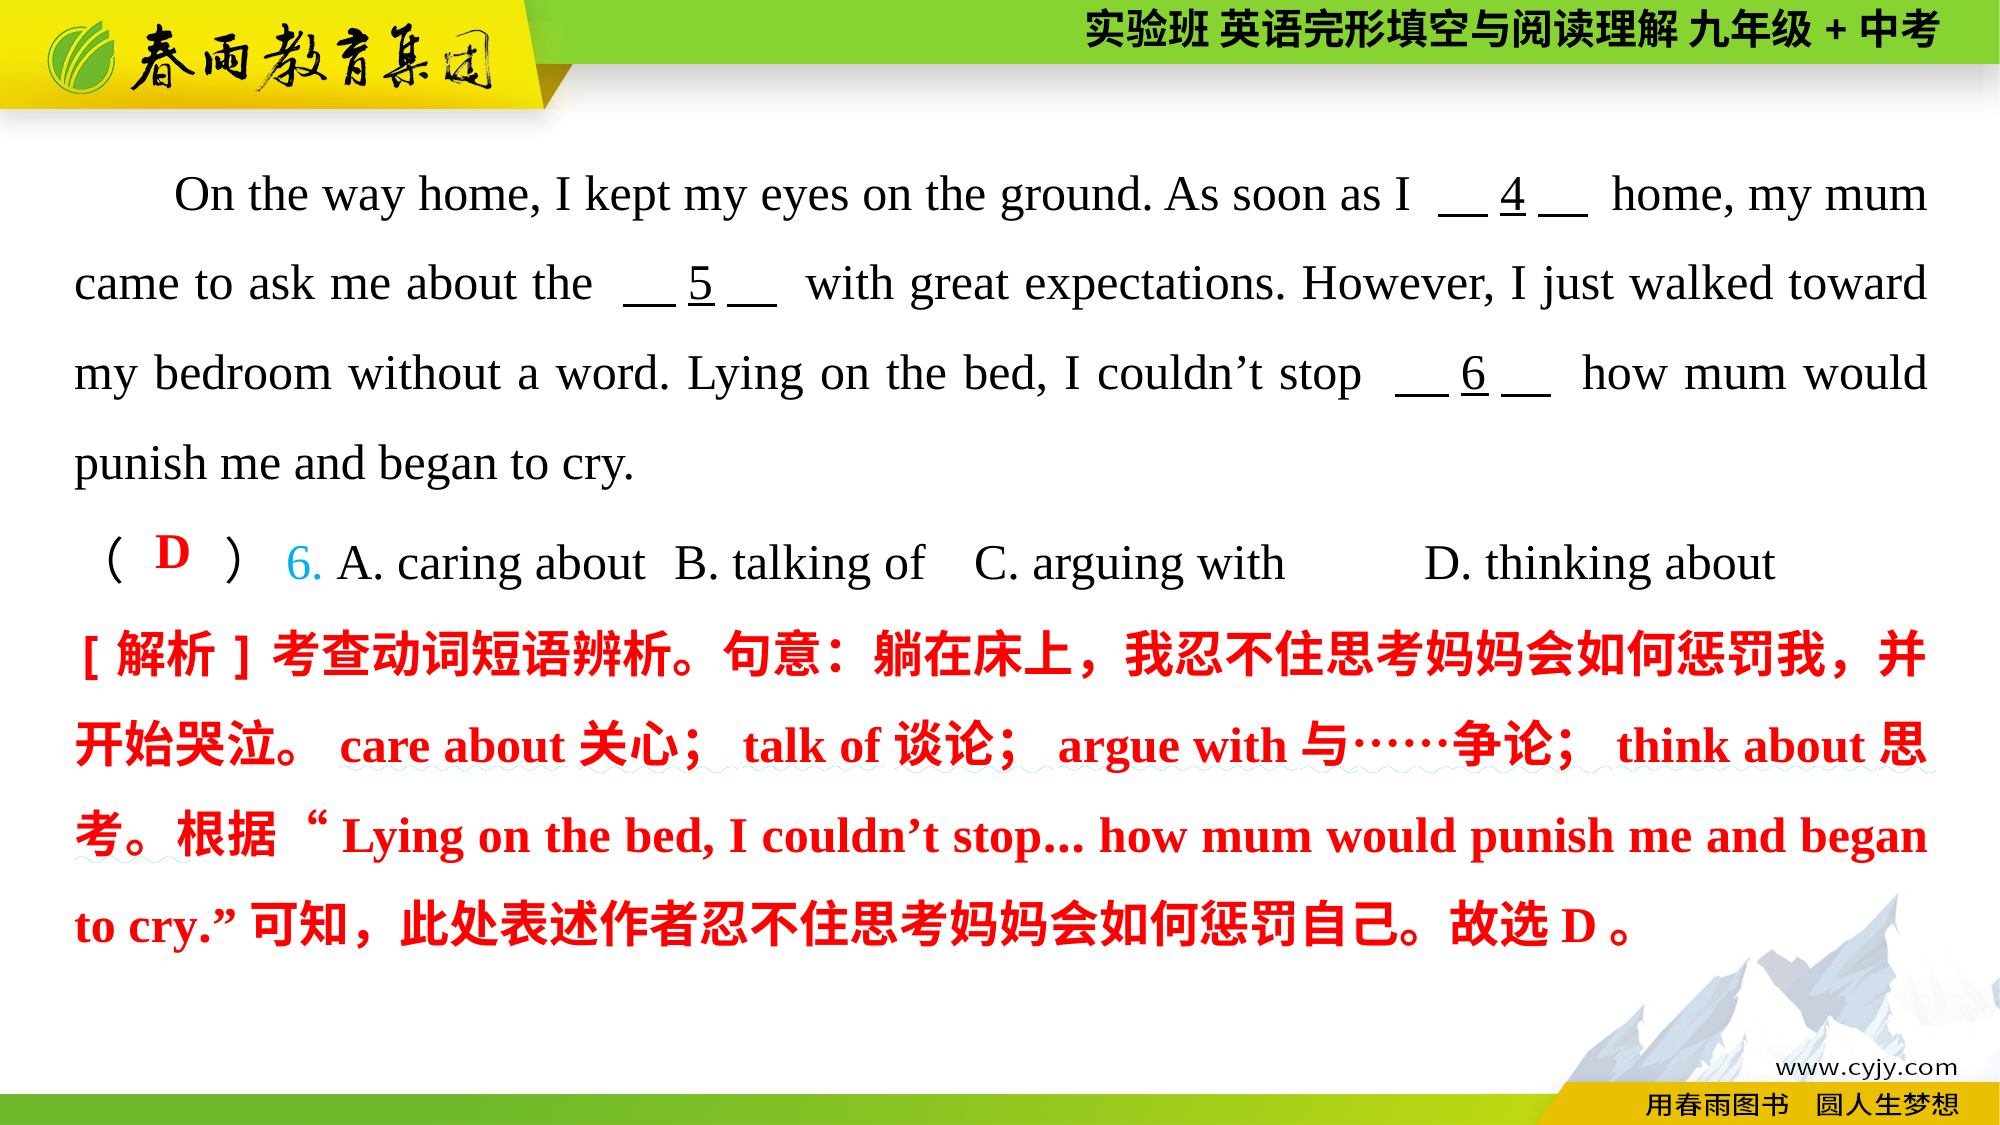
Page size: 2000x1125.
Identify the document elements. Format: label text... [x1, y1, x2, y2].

list On the way home, I kept my eyes on the ground. As soon as I 4 home, my mum came to ask me about the 5 with great expectations. However, I just walked toward my bedroom without a word. Lying on the bed, I couldn’t stop 6 how mum would punish me and began to cry. [59, 122, 1944, 492]
text_box [解析]考查动词短语辨析。句意：躺在床上，我忍不住思考妈妈会如何惩罚我，并开始哭泣。care about关心；talk of谈论；argue with与……争论；think about思考。根据“Lying on the bed, I couldn’t stop... how mum would punish me and began to cry.”可知，此处表述作者忍不住思考妈妈会如何惩罚自己。故选D。 [59, 691, 1944, 961]
picture [0, 0, 2000, 1125]
text_box D [140, 510, 206, 586]
text_box （ ）6. A. caring about B. talking of C. arguing with D. thinking about [59, 492, 1944, 691]
